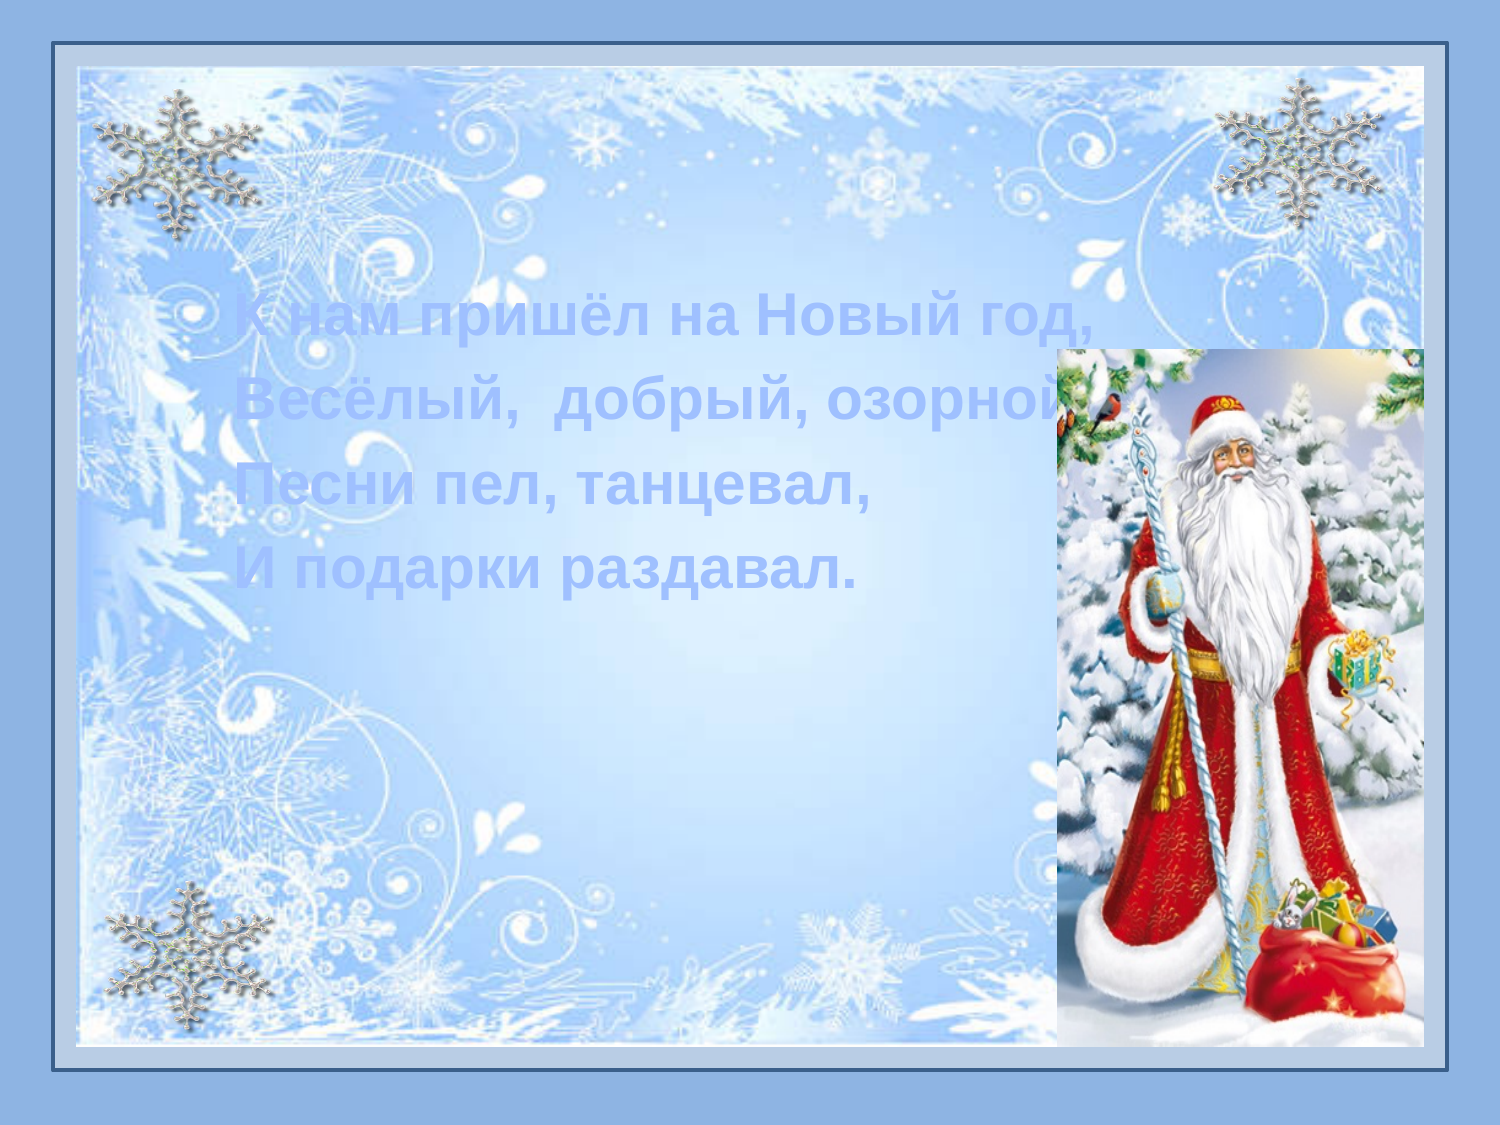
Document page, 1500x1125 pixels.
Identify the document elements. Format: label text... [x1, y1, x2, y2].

picture [76, 66, 1424, 1048]
list К нам пришёл на Новый год, Весёлый, добрый, озорной. Песни пел, танцевал, И подарки раздавал. [218, 267, 1199, 1010]
